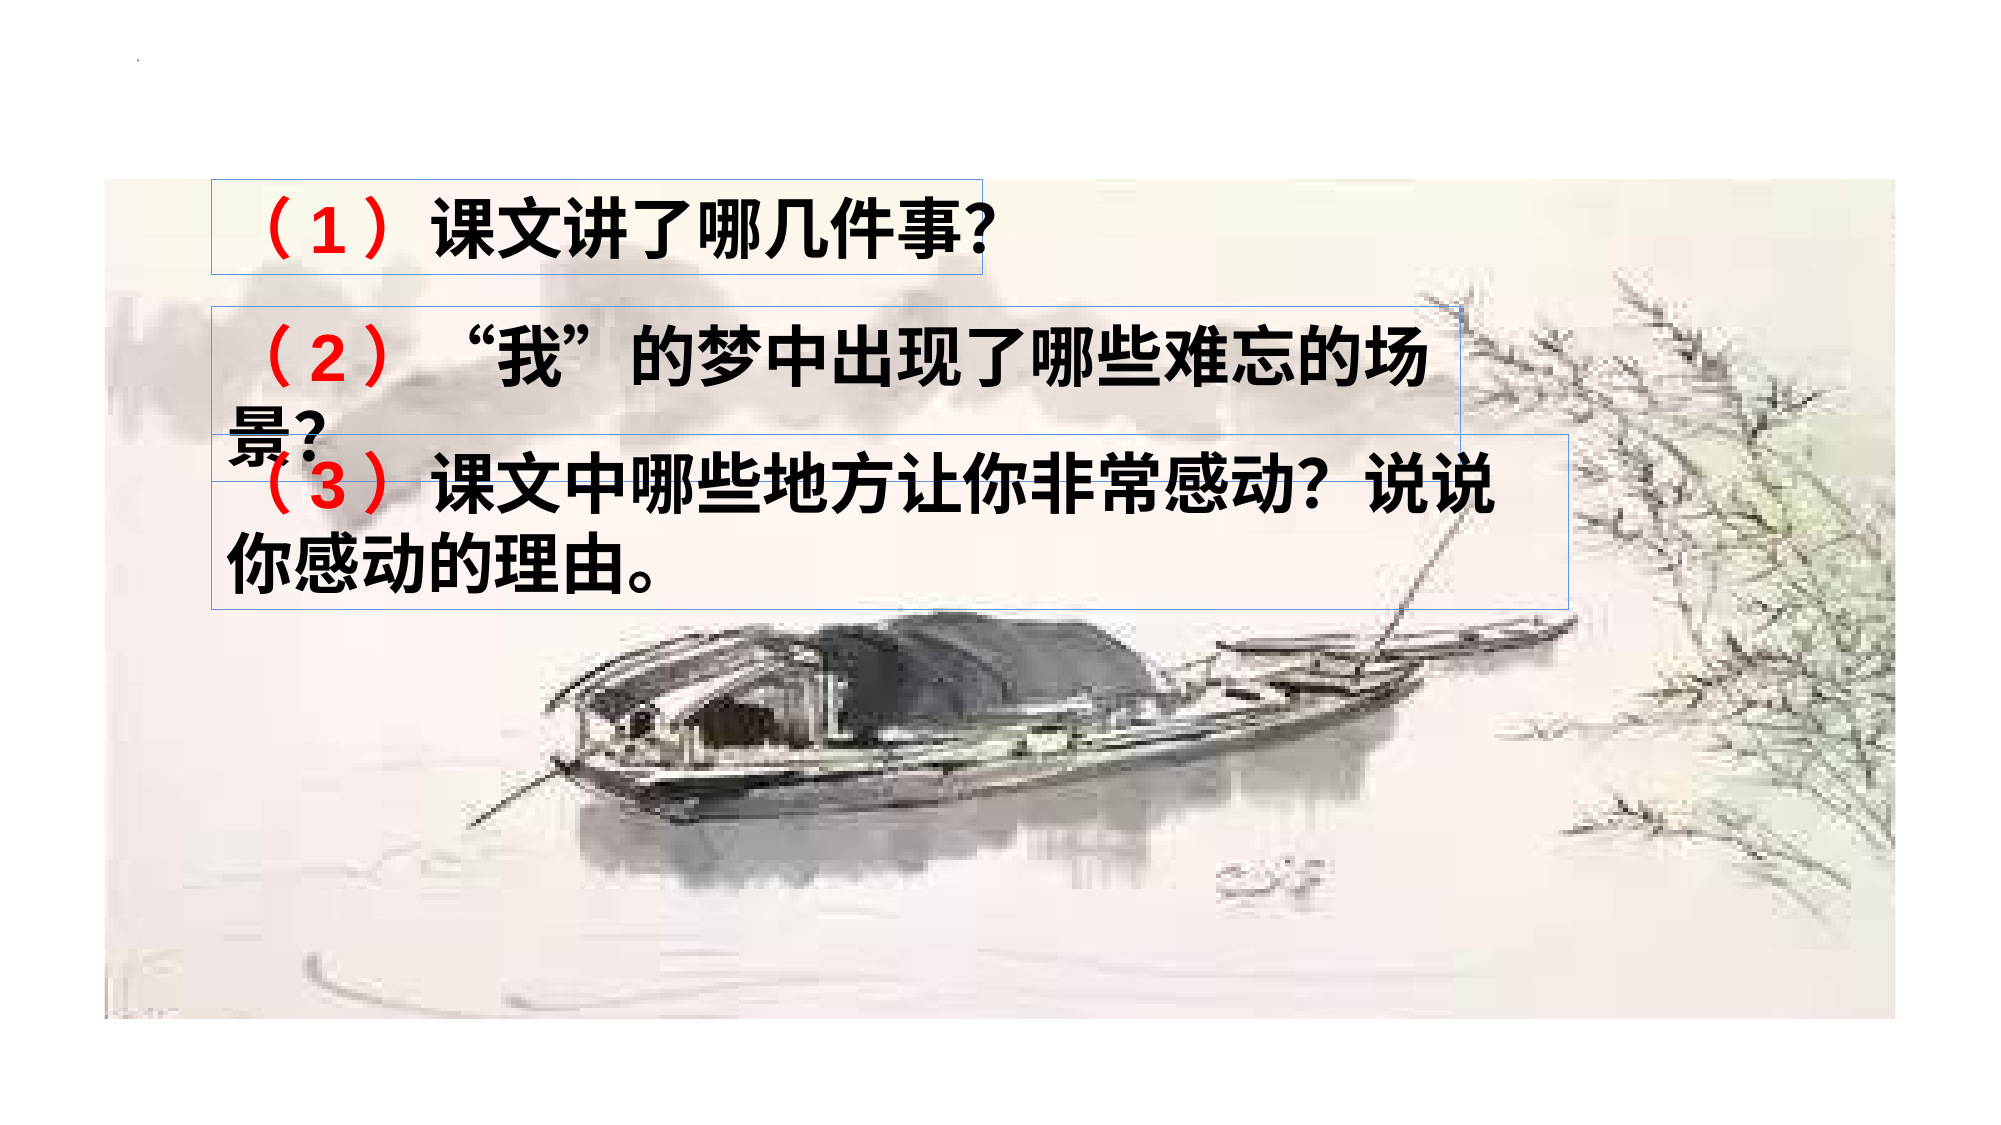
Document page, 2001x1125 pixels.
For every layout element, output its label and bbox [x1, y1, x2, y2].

picture [104, 179, 1896, 1019]
